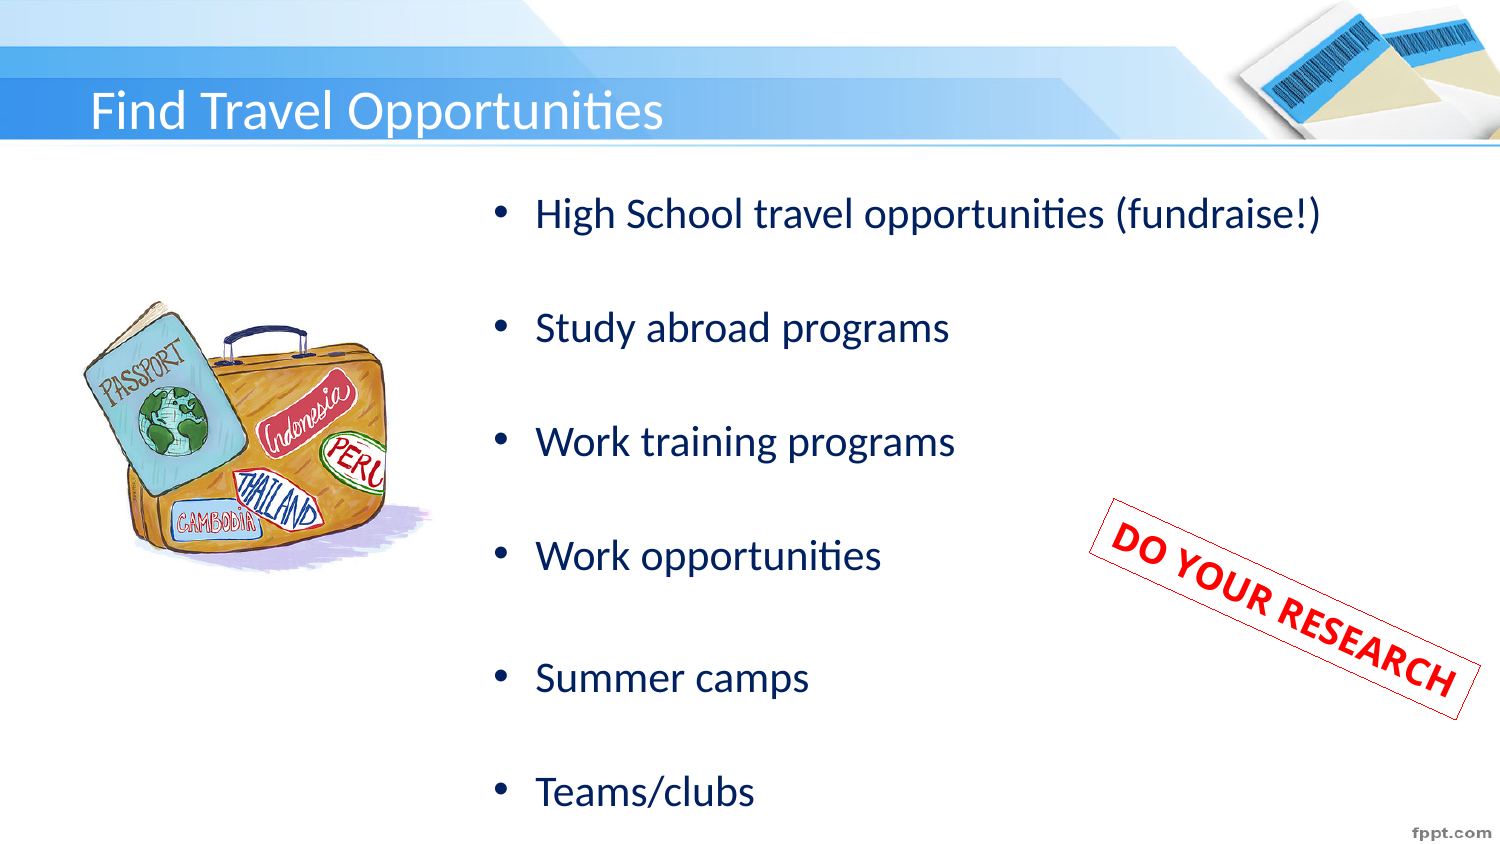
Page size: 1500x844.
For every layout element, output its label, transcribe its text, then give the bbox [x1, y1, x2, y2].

picture [0, 0, 1500, 844]
text_box DO YOUR RESEARCH [1089, 498, 1481, 720]
list High School travel opportunities (fundraise!) Study abroad programs Work training programs Work opportunities Summer camps Teams/clubs [478, 177, 1378, 844]
title Find Travel Opportunities [75, 37, 1425, 178]
